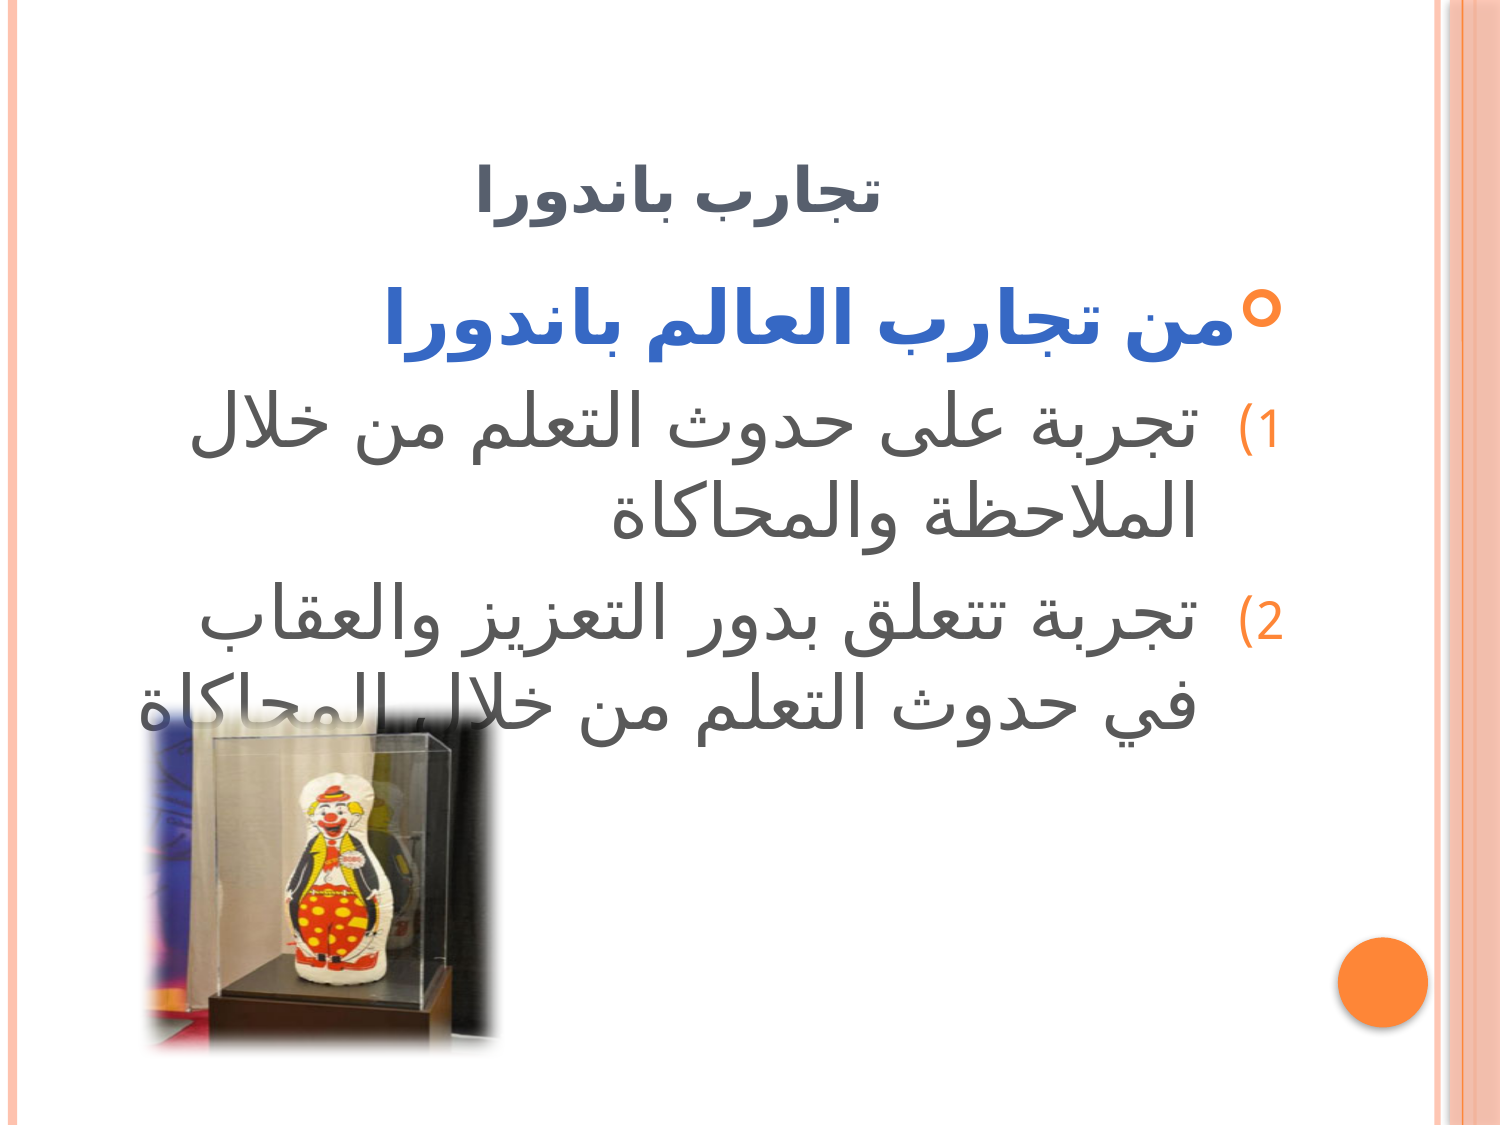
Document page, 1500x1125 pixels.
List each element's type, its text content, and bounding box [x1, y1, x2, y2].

list من تجارب العالم باندورا تجربة على حدوث التعلم من خلال الملاحظة والمحاكاة تجربة تتعلق بدور التعزيز والعقاب في حدوث التعلم من خلال المحاكاة [75, 262, 1300, 1062]
picture [136, 699, 507, 1060]
title تجارب باندورا [75, 45, 1300, 233]
